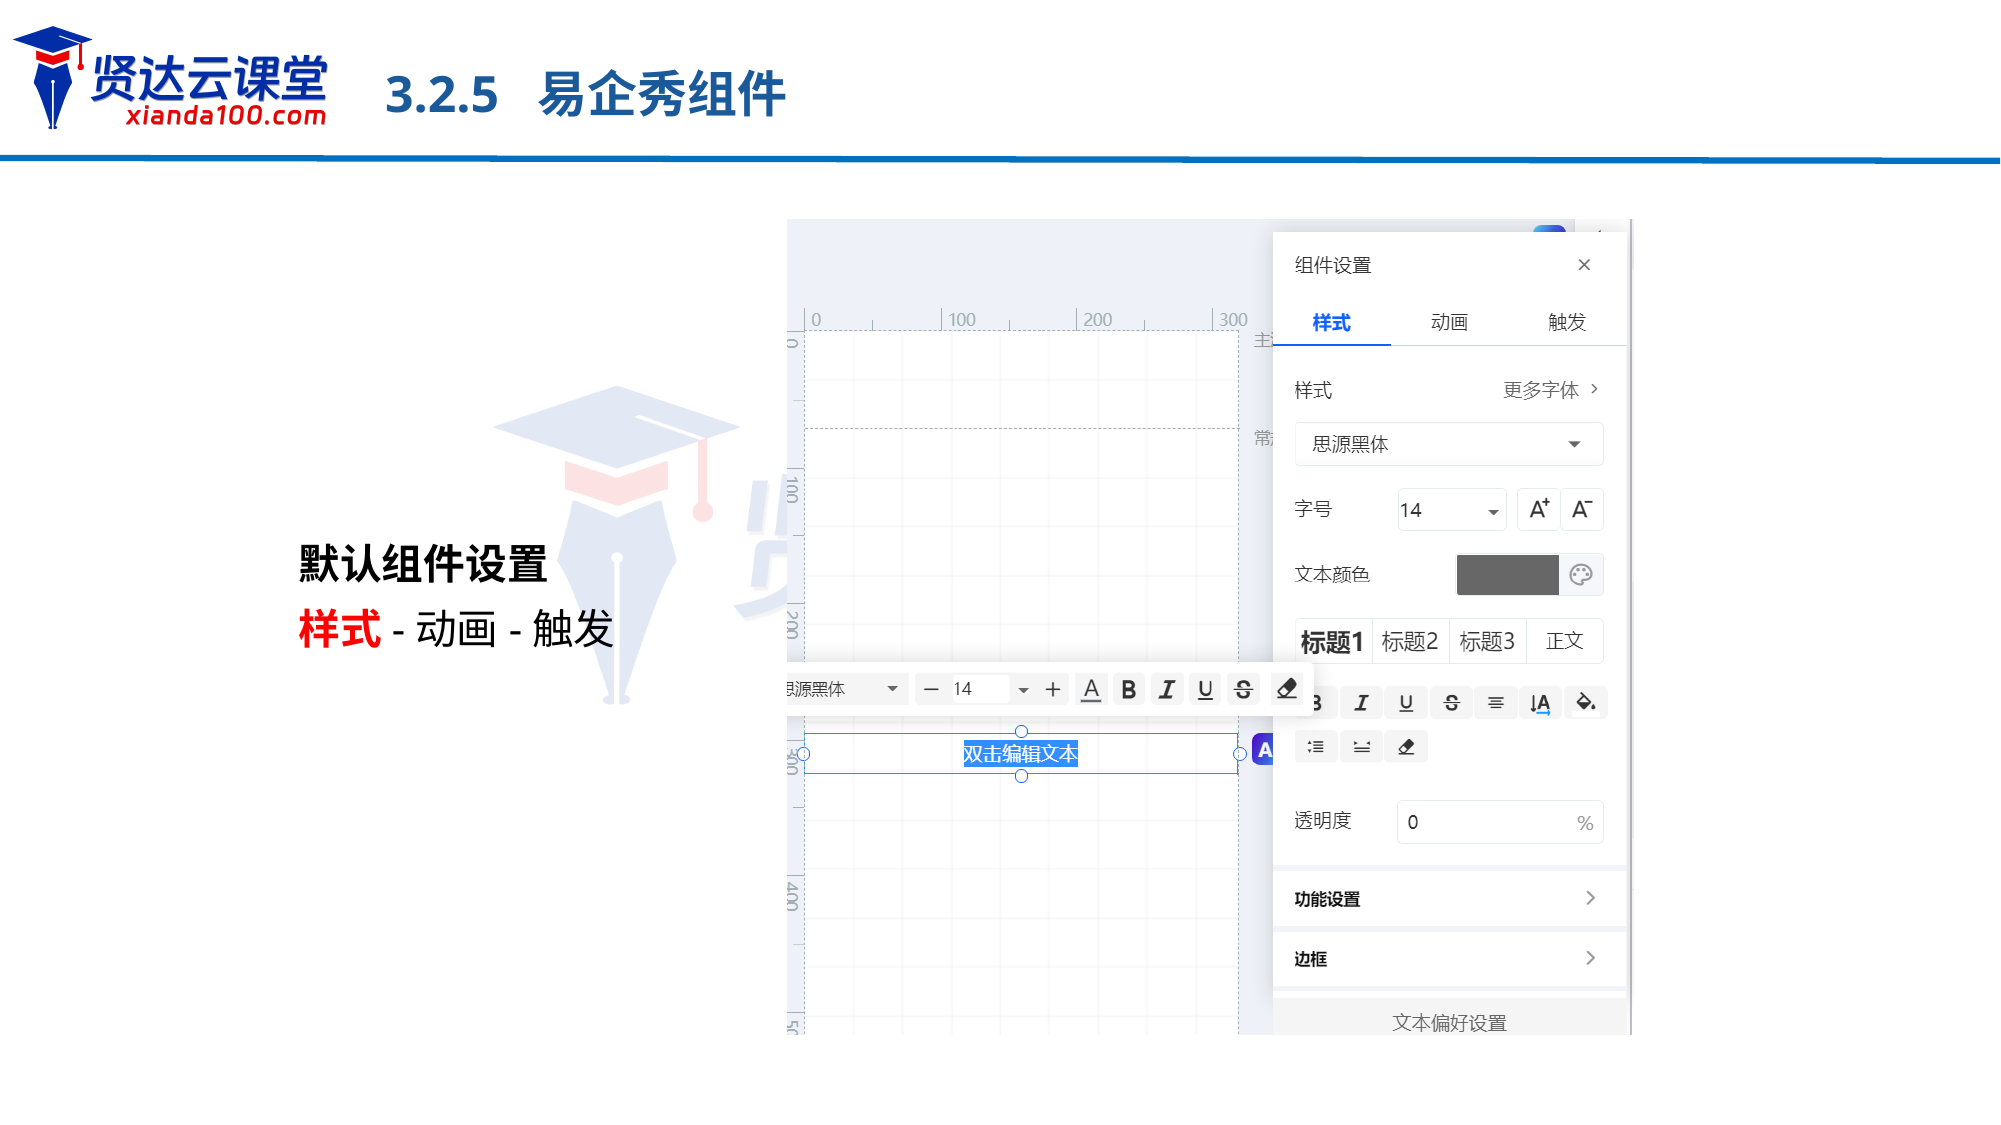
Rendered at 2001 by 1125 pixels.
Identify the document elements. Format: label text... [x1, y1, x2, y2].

text_box 默认组件设置 样式-动画-触发 [208, 515, 651, 608]
text_box 3.2.5 易企秀组件 [370, 54, 1007, 130]
picture [787, 219, 1634, 1035]
picture [0, 7, 353, 155]
